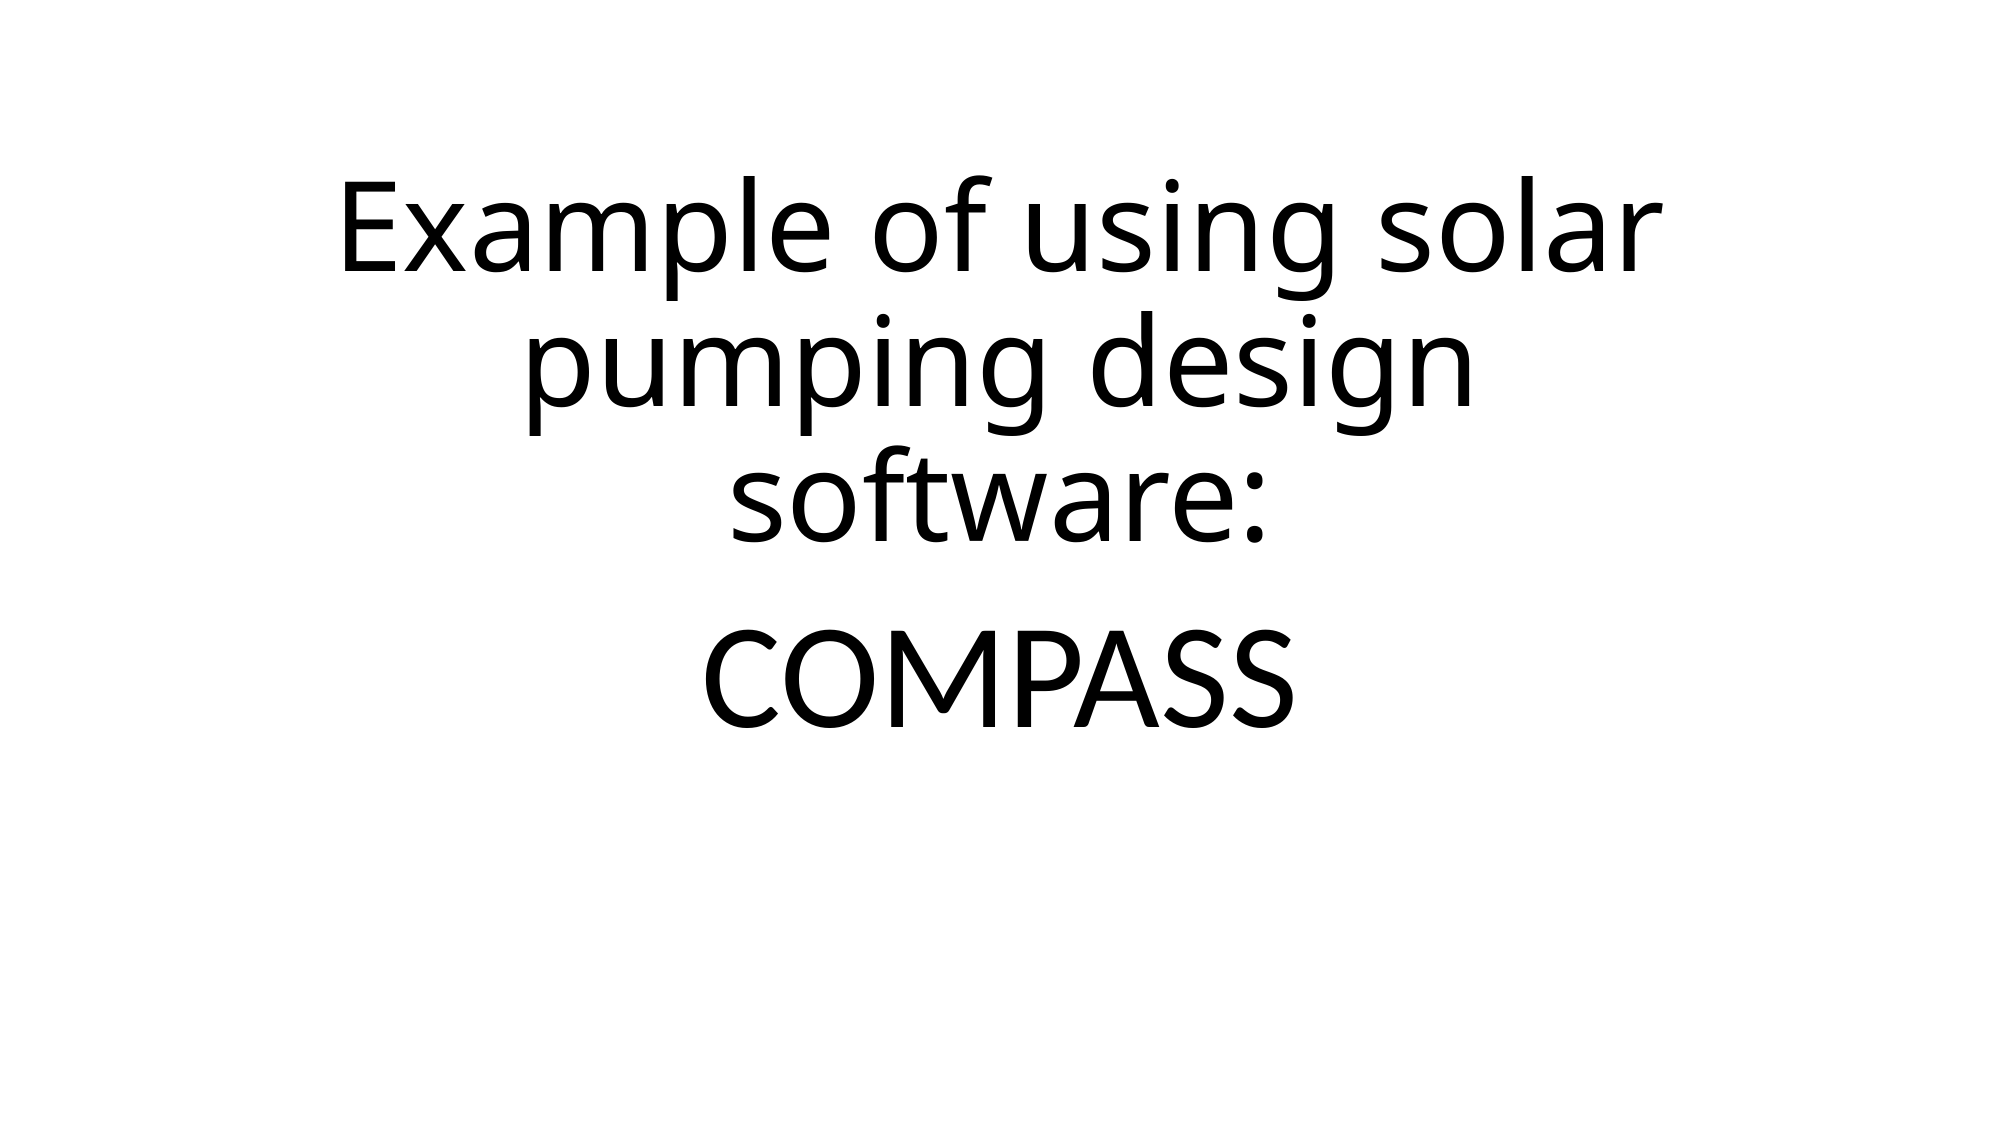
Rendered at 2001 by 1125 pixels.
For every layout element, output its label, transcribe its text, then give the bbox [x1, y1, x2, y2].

subtitle COMPASS [249, 590, 1750, 863]
title Example of using solar pumping design software: [249, 184, 1750, 576]
